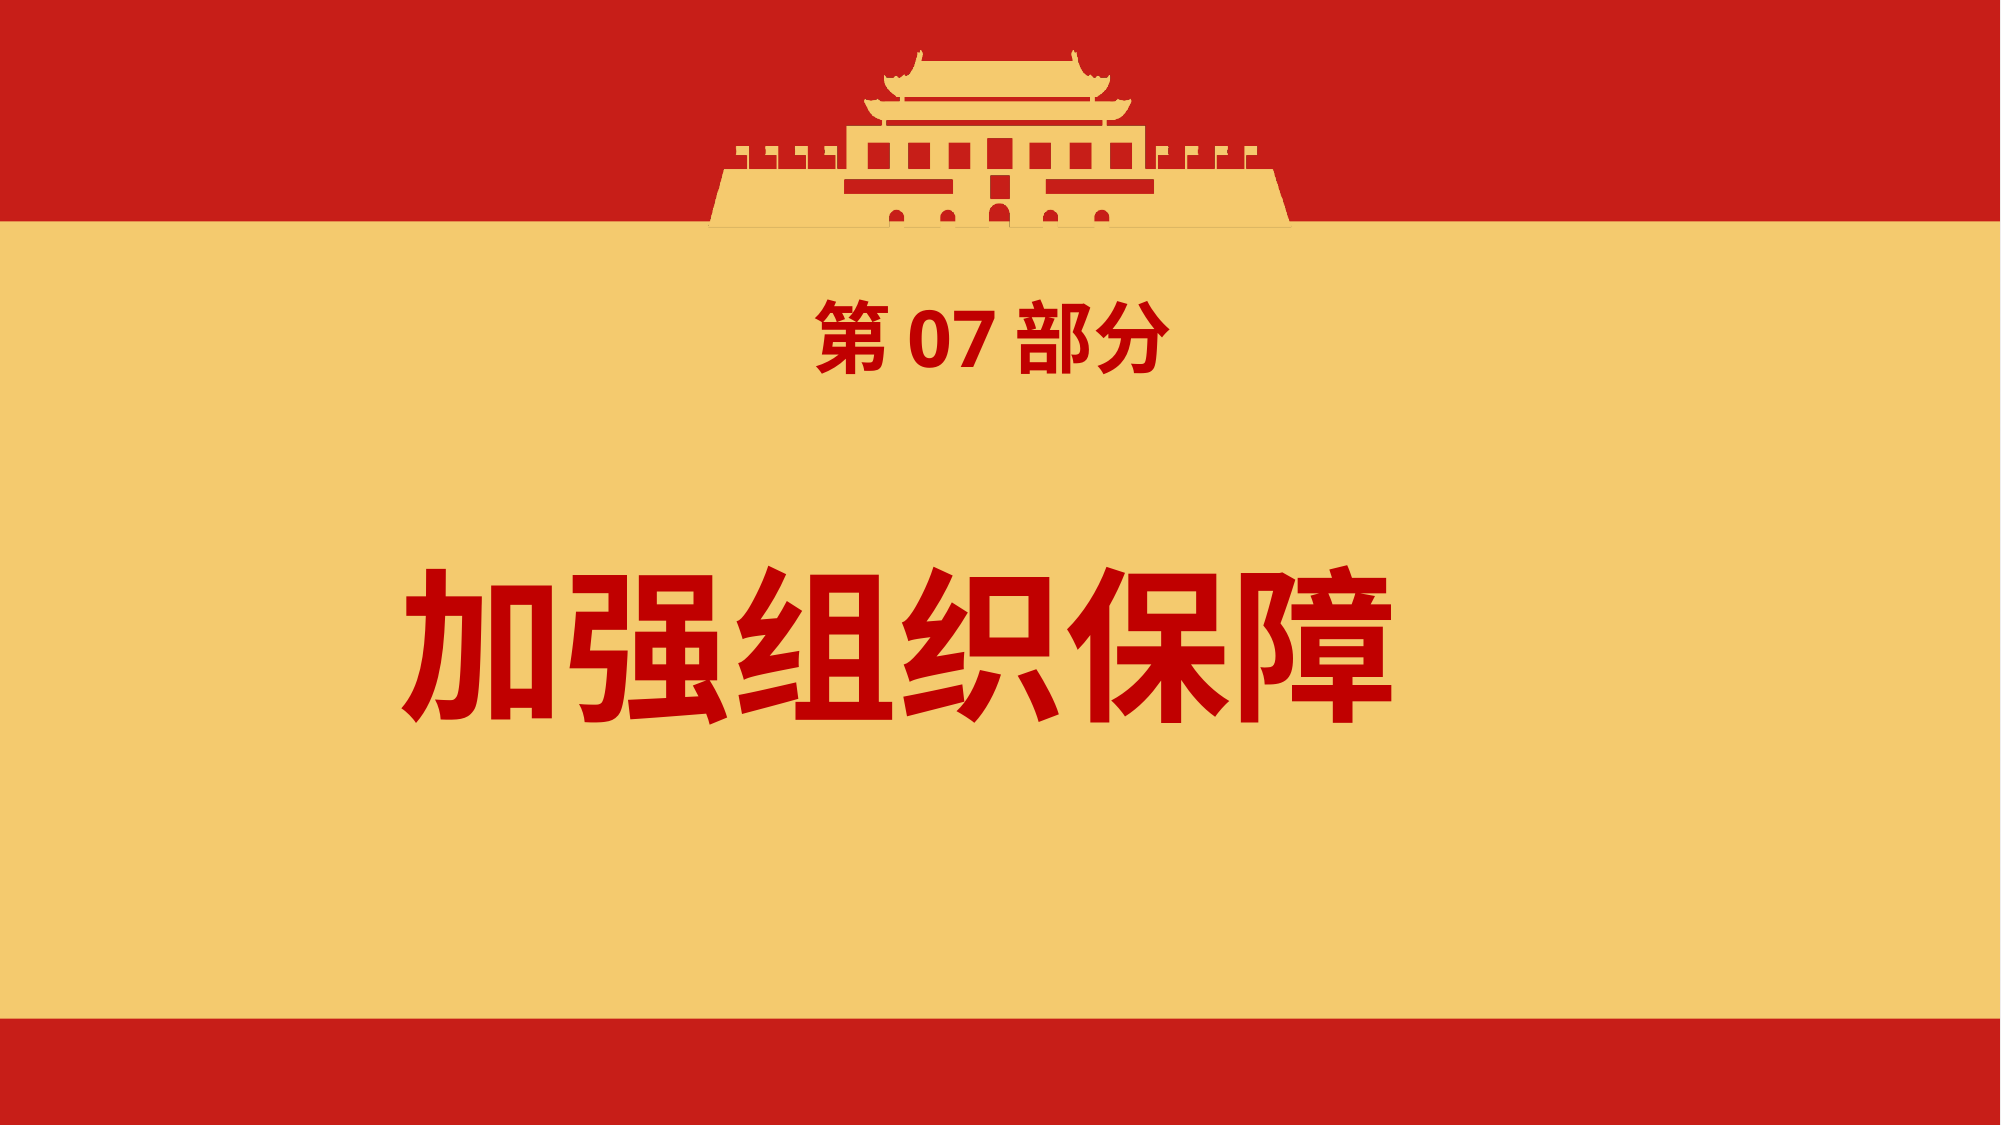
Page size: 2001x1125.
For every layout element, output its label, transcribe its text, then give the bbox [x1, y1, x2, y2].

title 第07部分 [797, 291, 1203, 470]
list 加强组织保障 [383, 534, 1617, 836]
picture [676, 0, 1324, 327]
